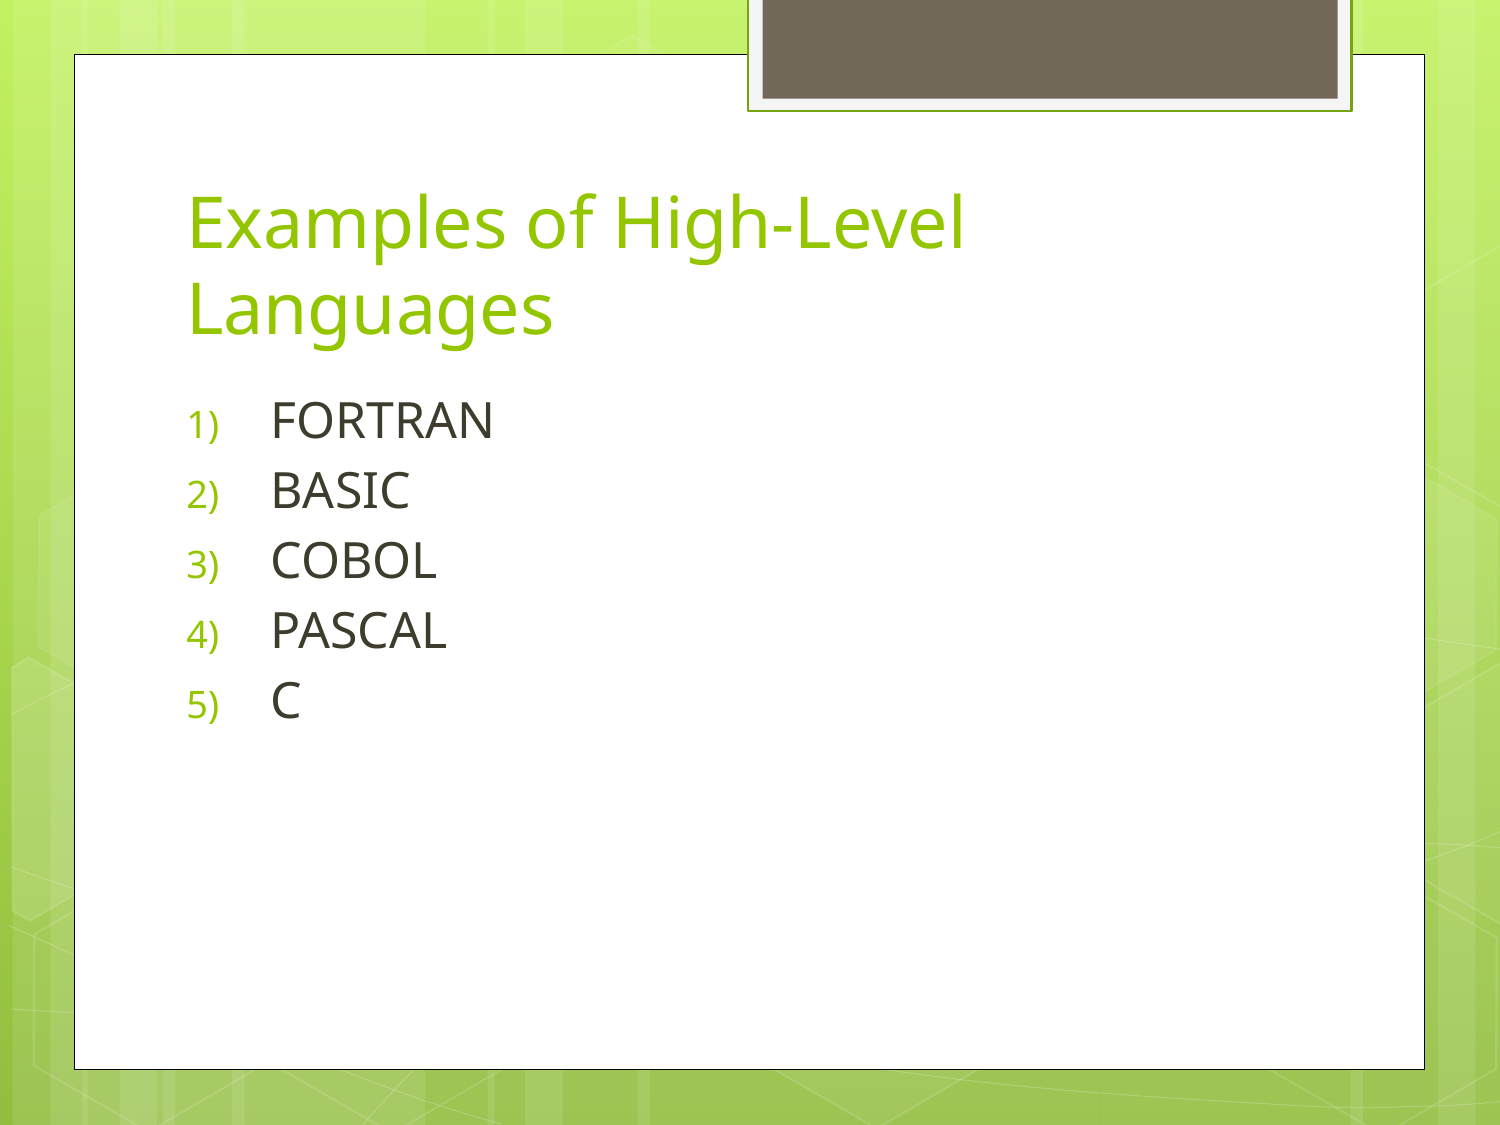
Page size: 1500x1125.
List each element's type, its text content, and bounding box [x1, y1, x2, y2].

list FORTRAN BASIC COBOL PASCAL C [171, 381, 1283, 957]
title Examples of High-Level Languages [171, 168, 1324, 357]
